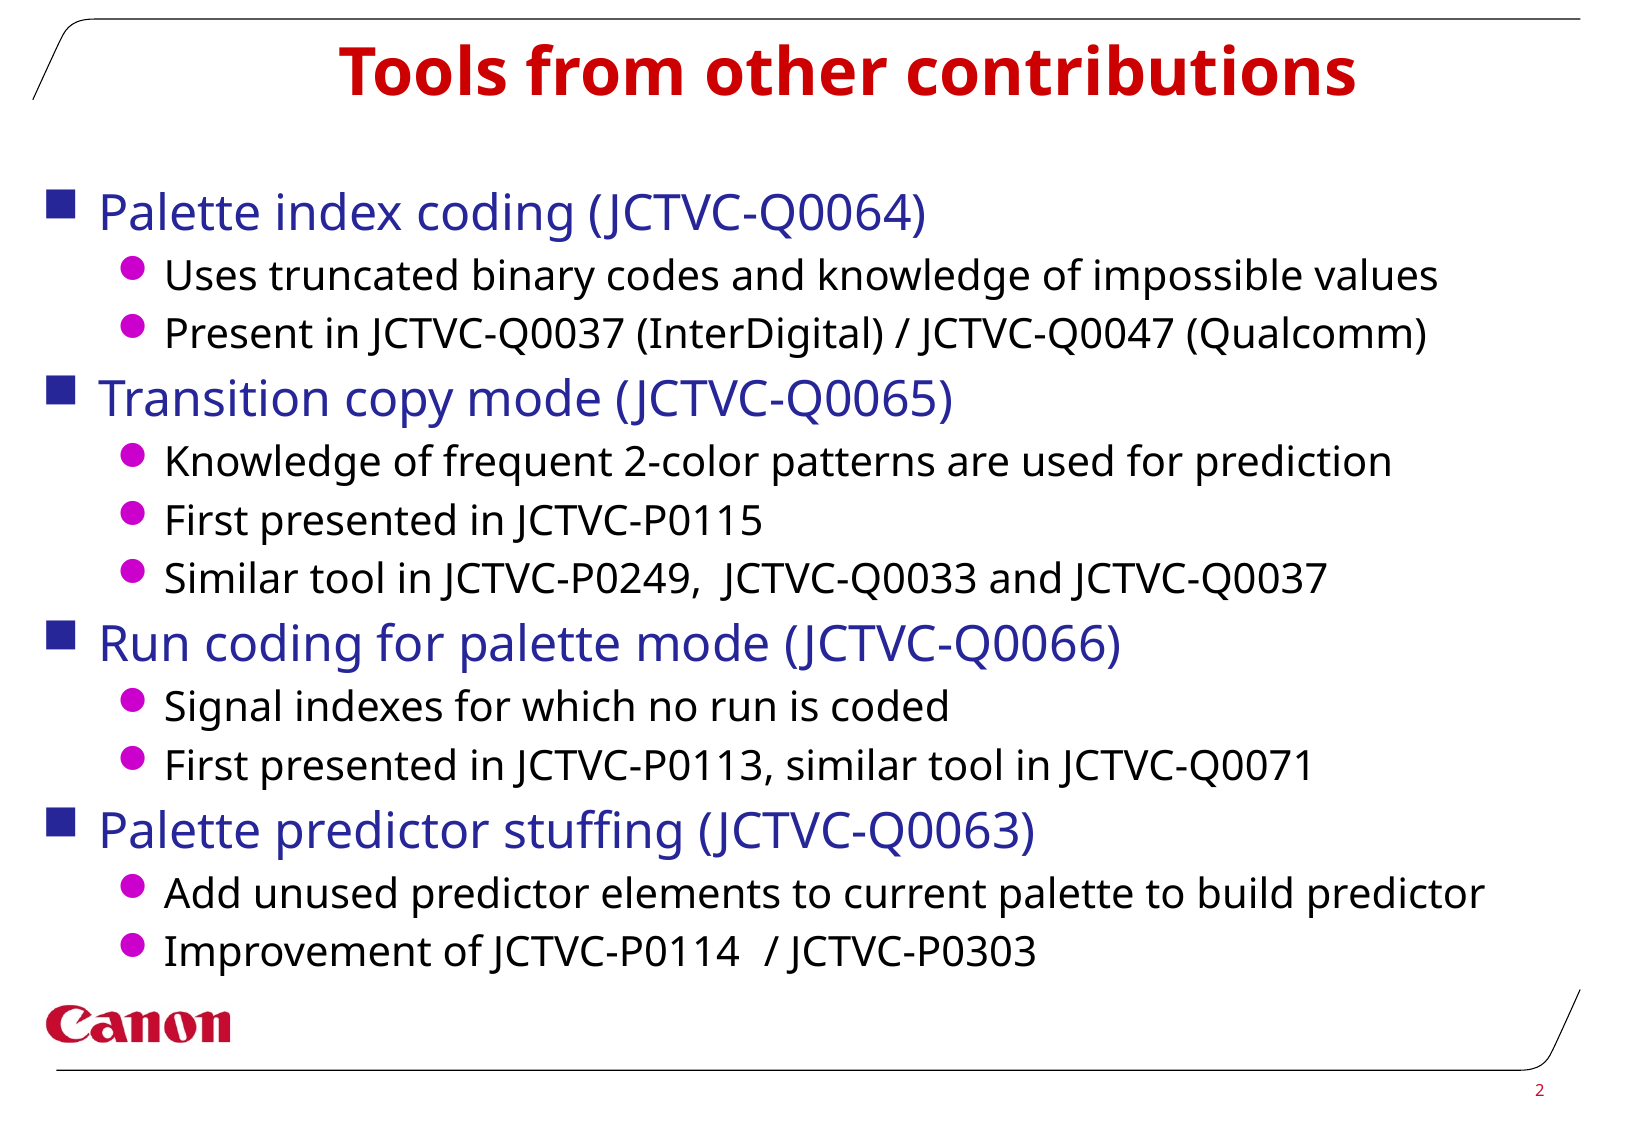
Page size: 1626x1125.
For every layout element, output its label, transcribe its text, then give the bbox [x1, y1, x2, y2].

picture [44, 1004, 232, 1043]
slide_number 2 [1414, 1063, 1545, 1103]
list Palette index coding (JCTVC-Q0064) Uses truncated binary codes and knowledge of impossible values Present in JCTVC-Q0037 (InterDigital) / JCTVC-Q0047 (Qualcomm) Transition copy mode (JCTVC-Q0065) Knowledge of frequent 2-color patterns are used for prediction First presented in JCTVC-P0115 Similar tool in JCTVC-P0249, JCTVC-Q0033 and JCTVC-Q0037 Run coding for palette mode (JCTVC-Q0066) Signal indexes for which no run is coded First presented in JCTVC-P0113, similar tool in JCTVC-Q0071 Palette predictor stuffing (JCTVC-Q0063) Add unused predictor elements to current palette to build predictor Improvement of JCTVC-P0114 / JCTVC-P0303 [27, 172, 1585, 1004]
title Tools from other contributions [151, 19, 1546, 119]
